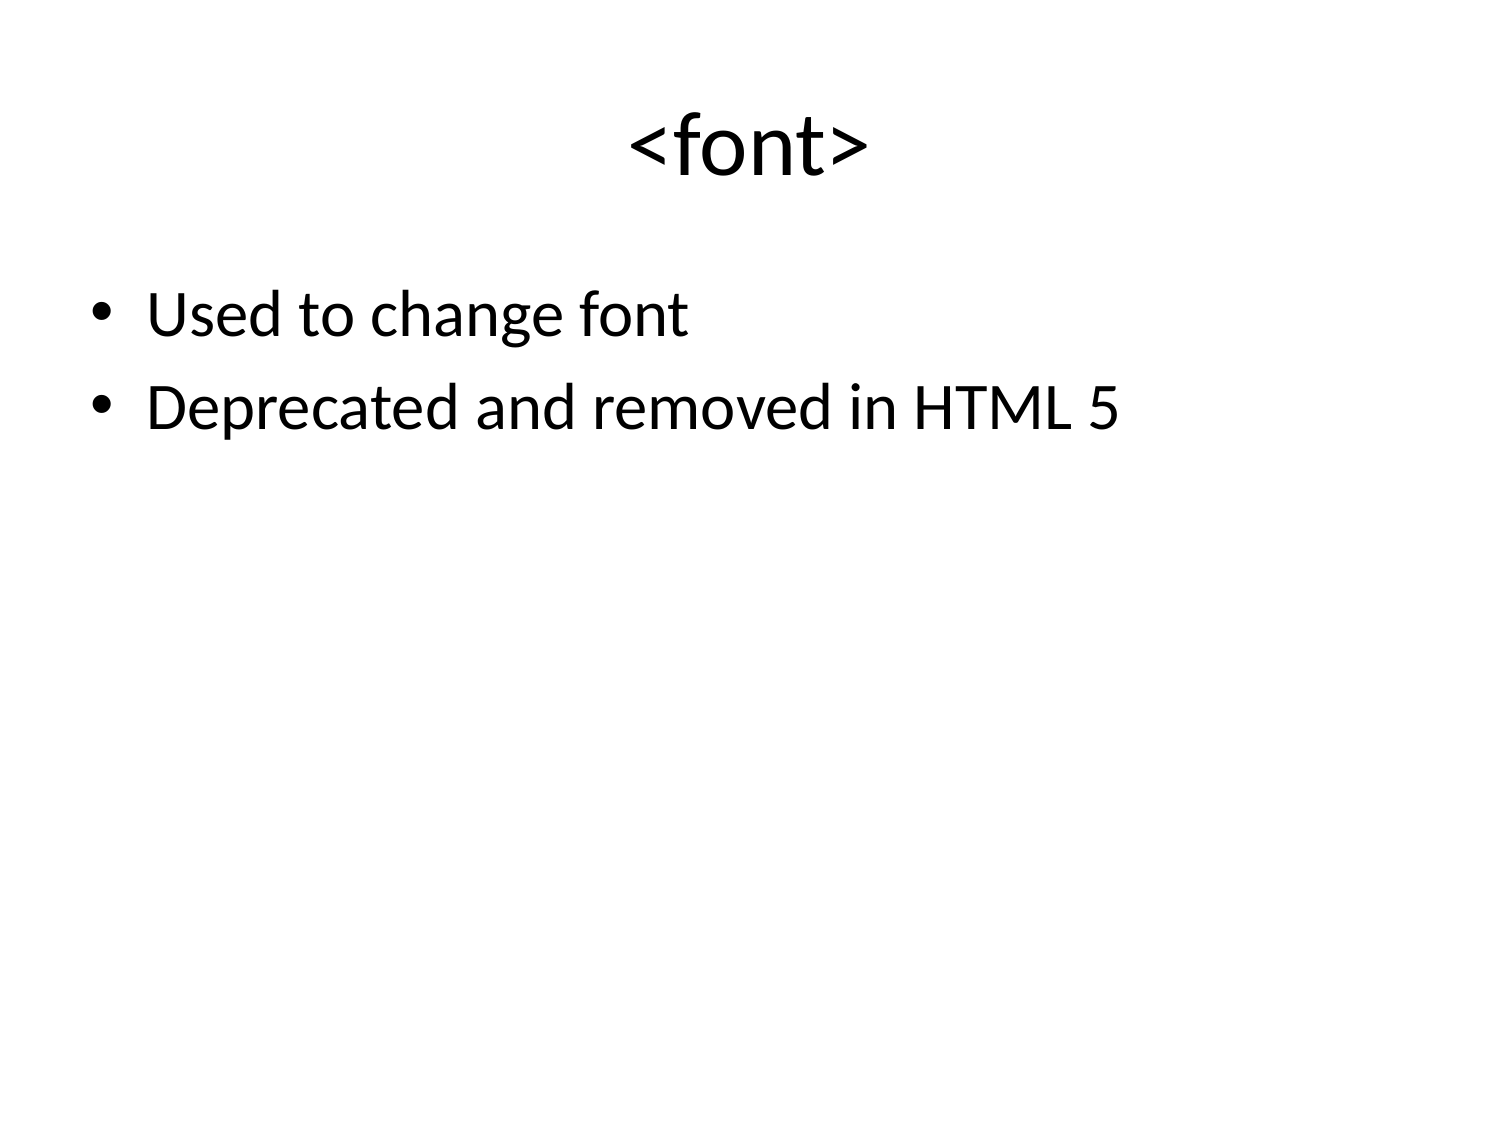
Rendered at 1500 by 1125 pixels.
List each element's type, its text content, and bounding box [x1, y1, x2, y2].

title <font> [75, 45, 1425, 233]
list Used to change font Deprecated and removed in HTML 5 [75, 262, 1425, 1005]
